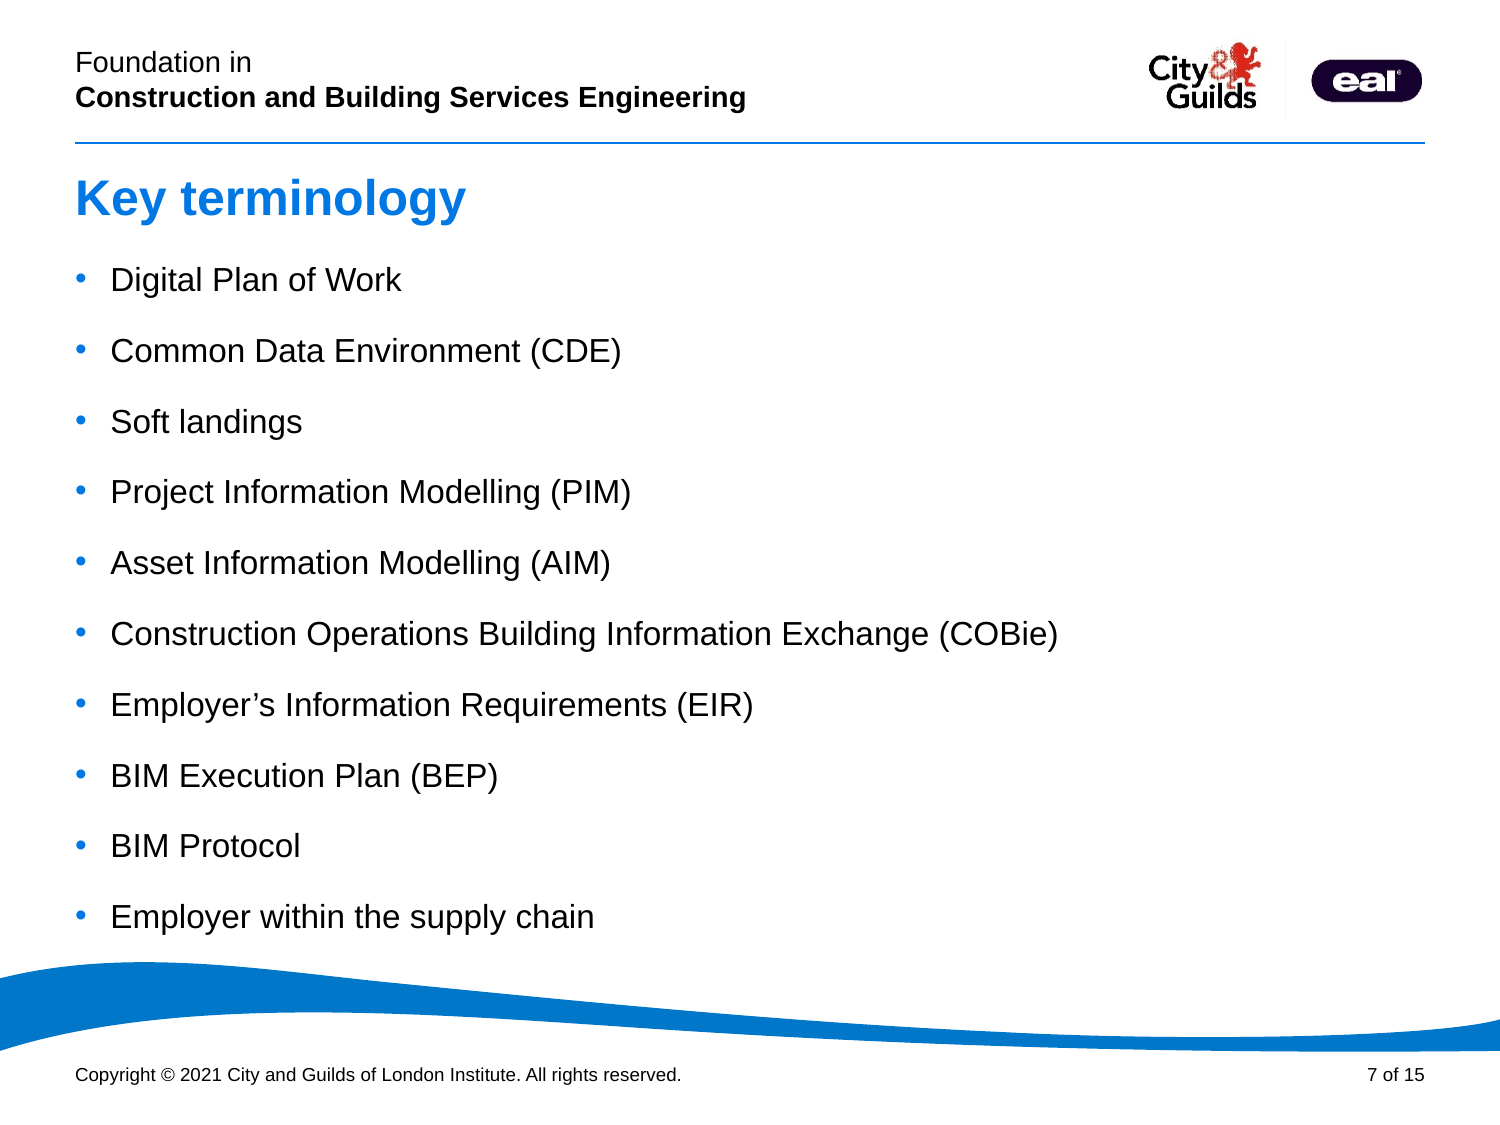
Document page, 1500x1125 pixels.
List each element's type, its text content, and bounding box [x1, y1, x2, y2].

list Digital Plan of Work Common Data Environment (CDE) Soft landings Project Information Modelling (PIM) Asset Information Modelling (AIM) Construction Operations Building Information Exchange (COBie) Employer’s Information Requirements (EIR) BIM Execution Plan (BEP) BIM Protocol Employer within the supply chain [74, 247, 1426, 946]
picture [1149, 38, 1422, 121]
title Key terminology [74, 165, 1426, 229]
